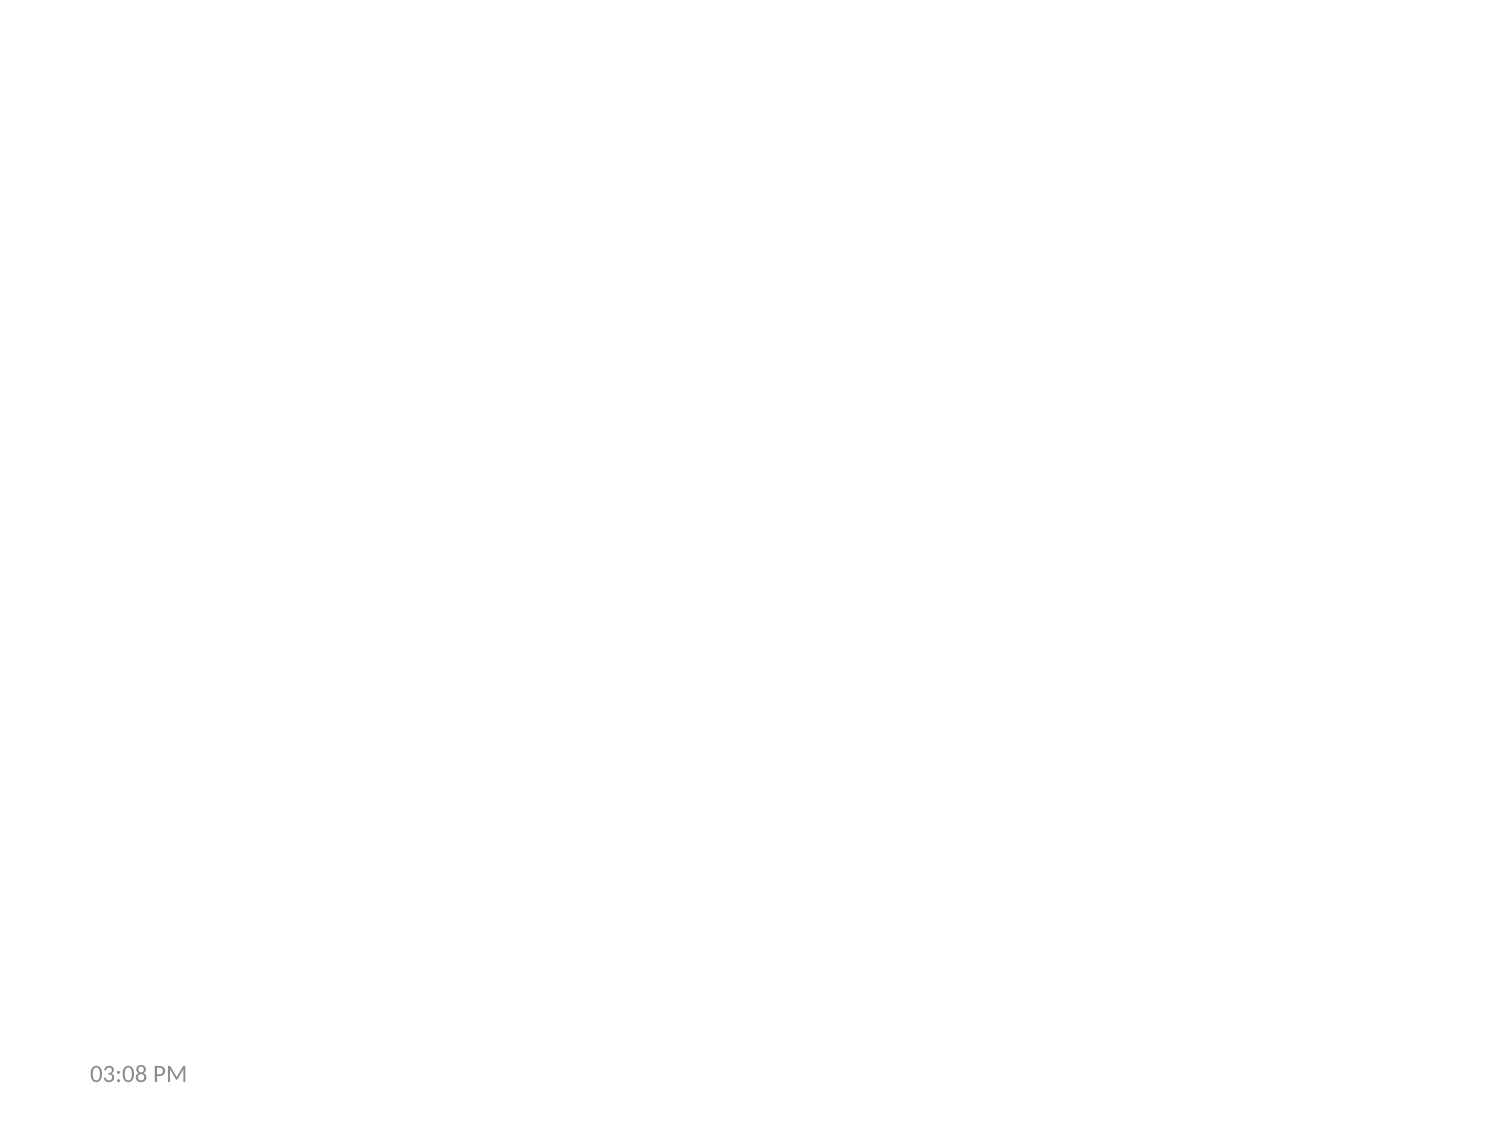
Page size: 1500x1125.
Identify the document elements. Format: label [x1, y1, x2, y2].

slide_number [75, 1042, 425, 1103]
